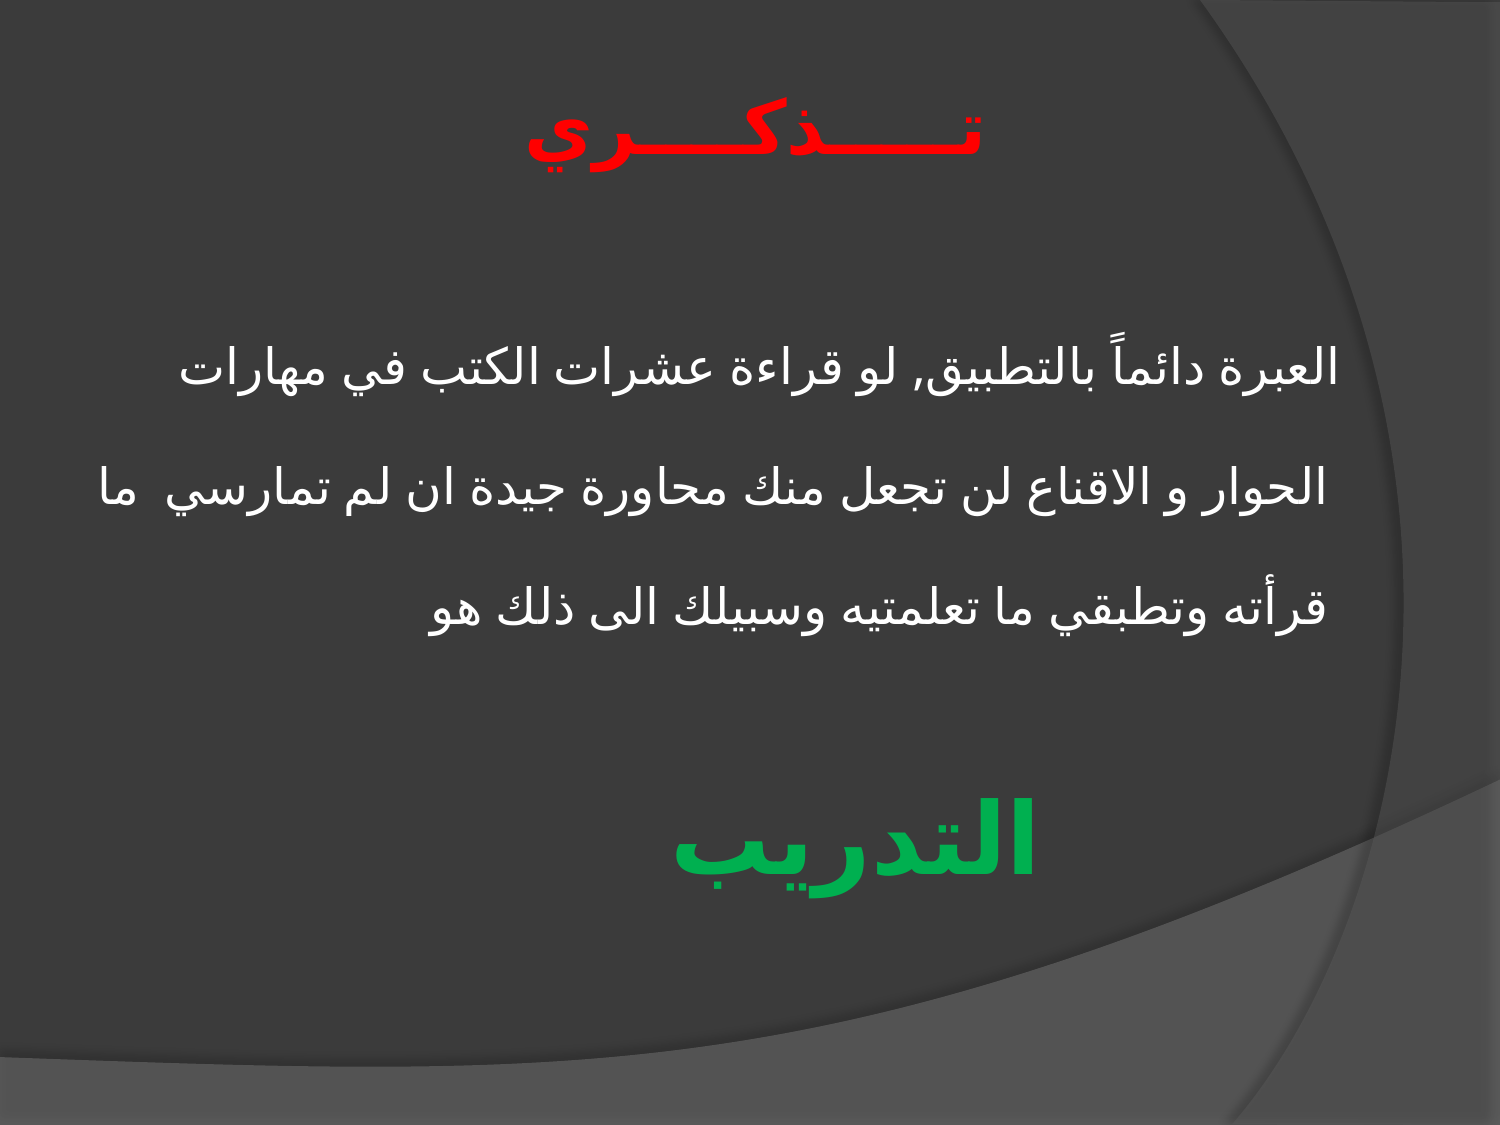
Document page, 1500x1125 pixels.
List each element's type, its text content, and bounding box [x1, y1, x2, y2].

list العبرة دائماً بالتطبيق, لو قراءة عشرات الكتب في مهارات الحوار و الاقناع لن تجعل منك محاورة جيدة ان لم تمارسي ما قرأته وتطبقي ما تعلمتيه وسبيلك الى ذلك هو التدريب [53, 267, 1414, 1010]
title تـــــذكــــري [64, 30, 1447, 219]
